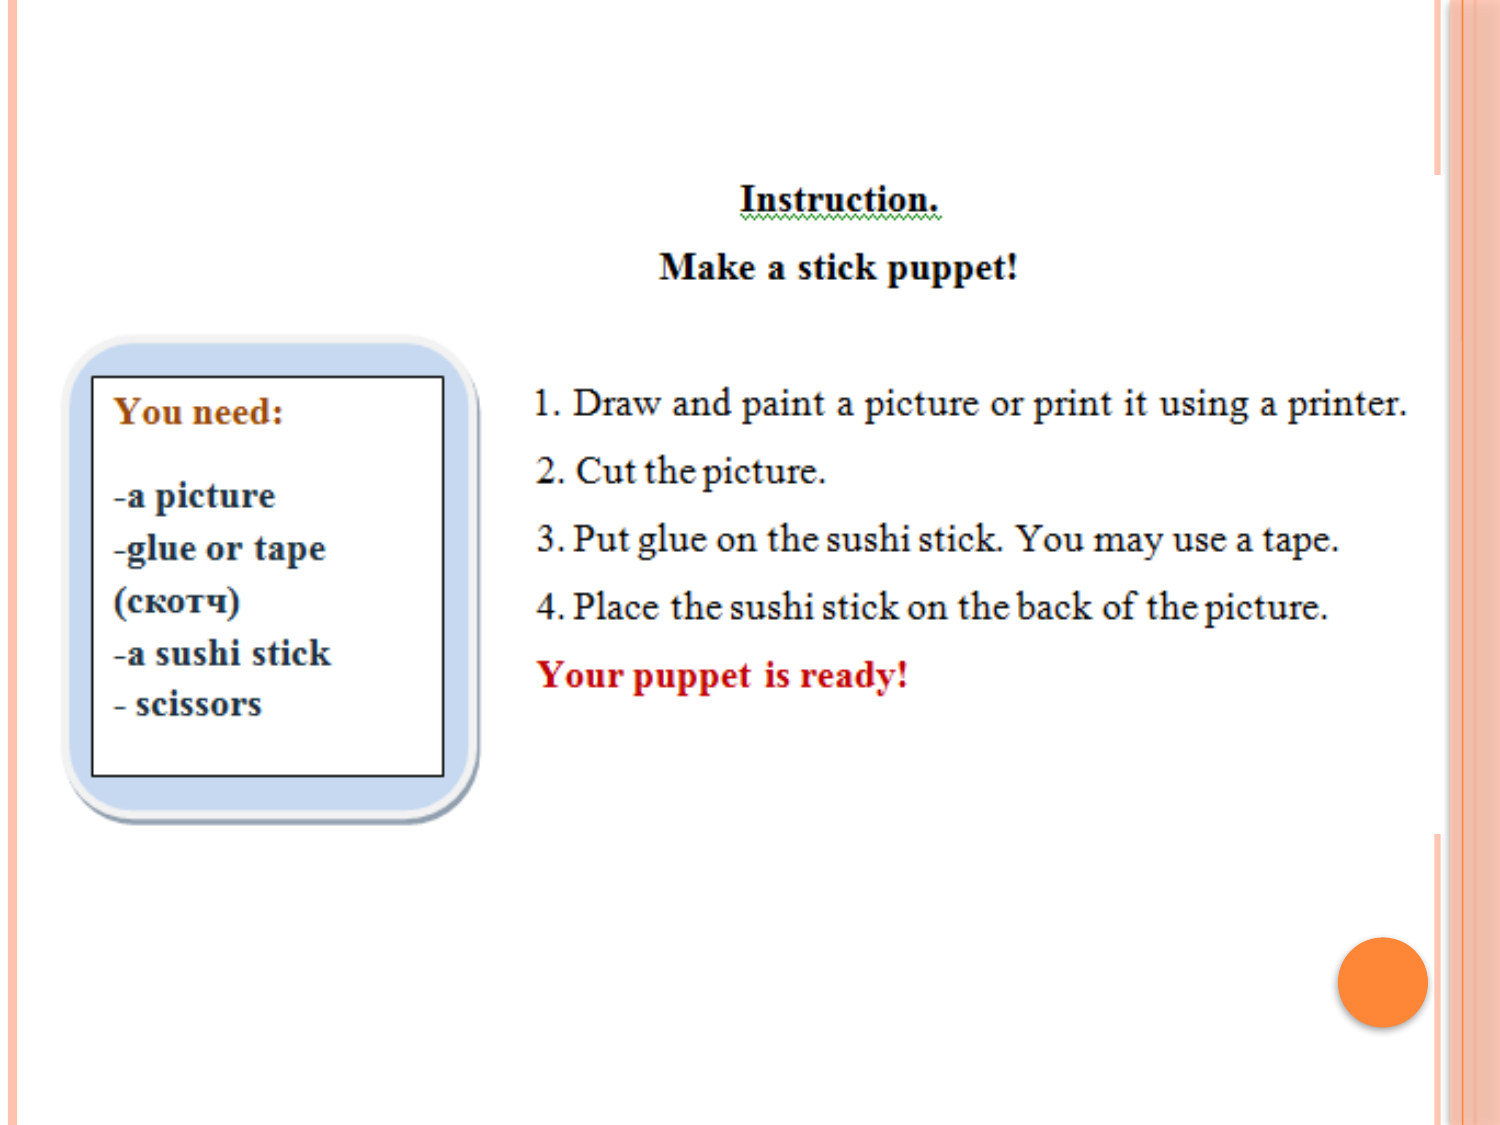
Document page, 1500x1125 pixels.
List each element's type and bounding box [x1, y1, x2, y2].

picture [46, 175, 1445, 834]
